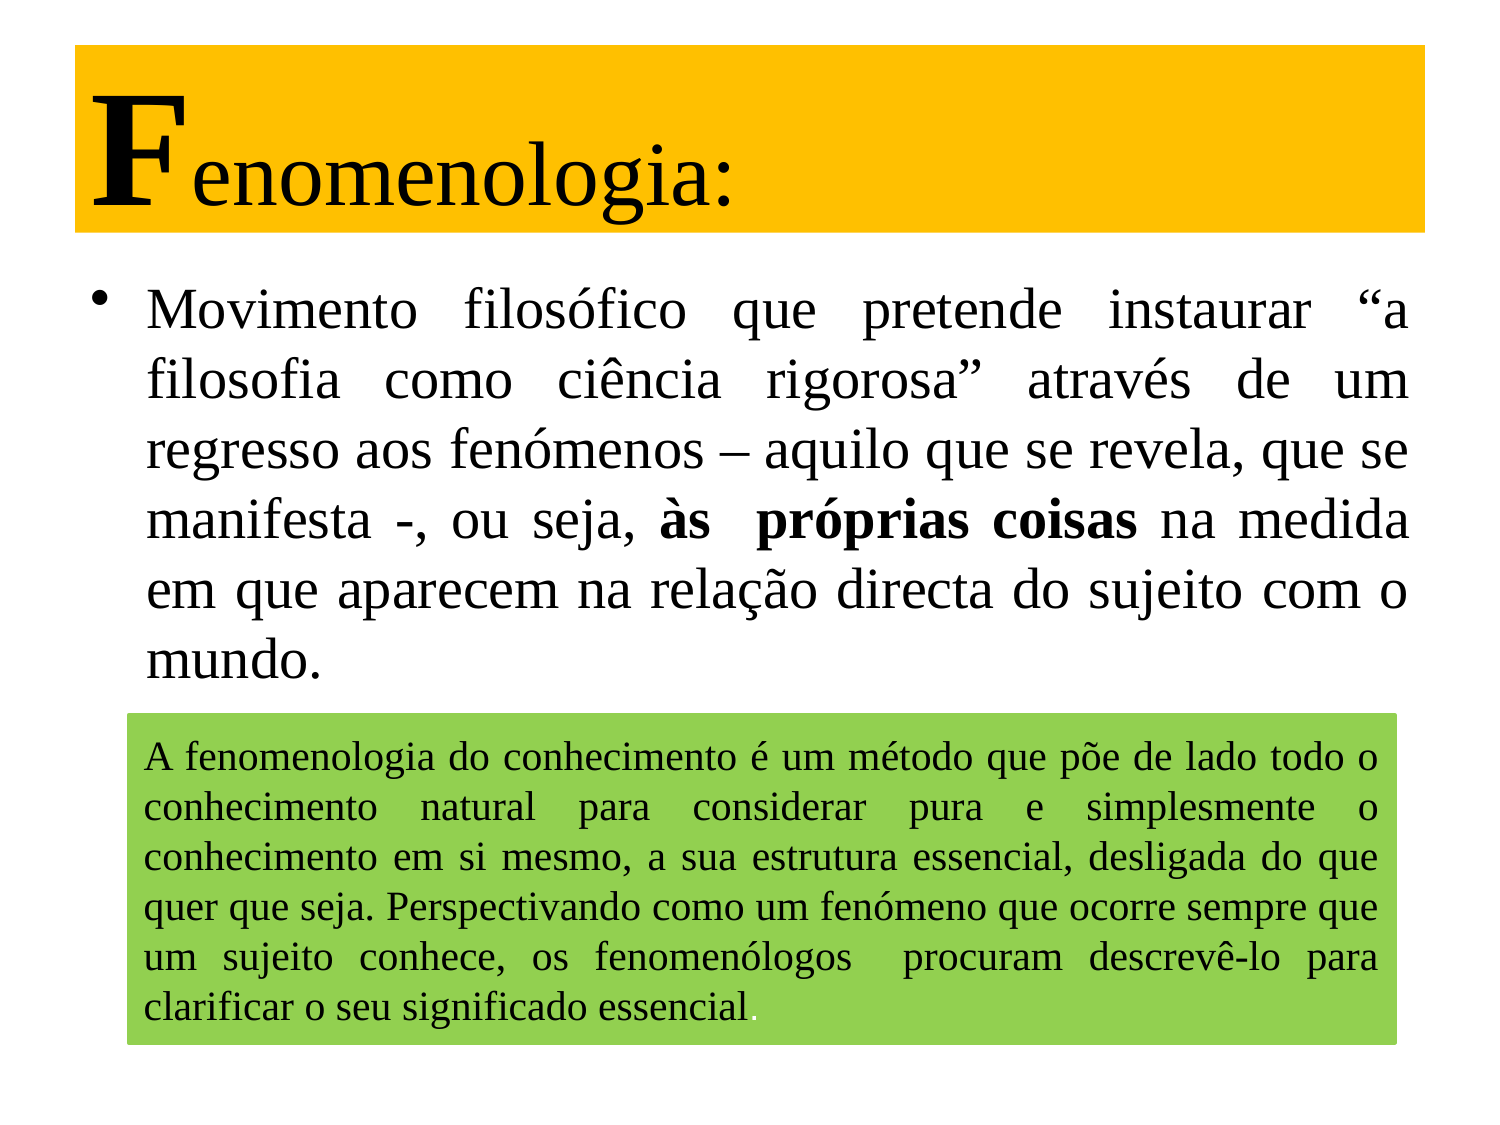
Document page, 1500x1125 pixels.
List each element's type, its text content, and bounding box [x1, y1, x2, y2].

title Fenomenologia: [75, 45, 1425, 233]
list Movimento filosófico que pretende instaurar “a filosofia como ciência rigorosa” através de um regresso aos fenómenos – aquilo que se revela, que se manifesta -, ou seja, às próprias coisas na medida em que aparecem na relação directa do sujeito com o mundo. [75, 262, 1425, 1005]
text_box A fenomenologia do conhecimento é um método que põe de lado todo o conhecimento natural para considerar pura e simplesmente o conhecimento em si mesmo, a sua estrutura essencial, desligada do que quer que seja. Perspectivando como um fenómeno que ocorre sempre que um sujeito conhece, os fenomenólogos procuram descrevê-lo para clarificar o seu significado essencial. [127, 713, 1397, 1045]
